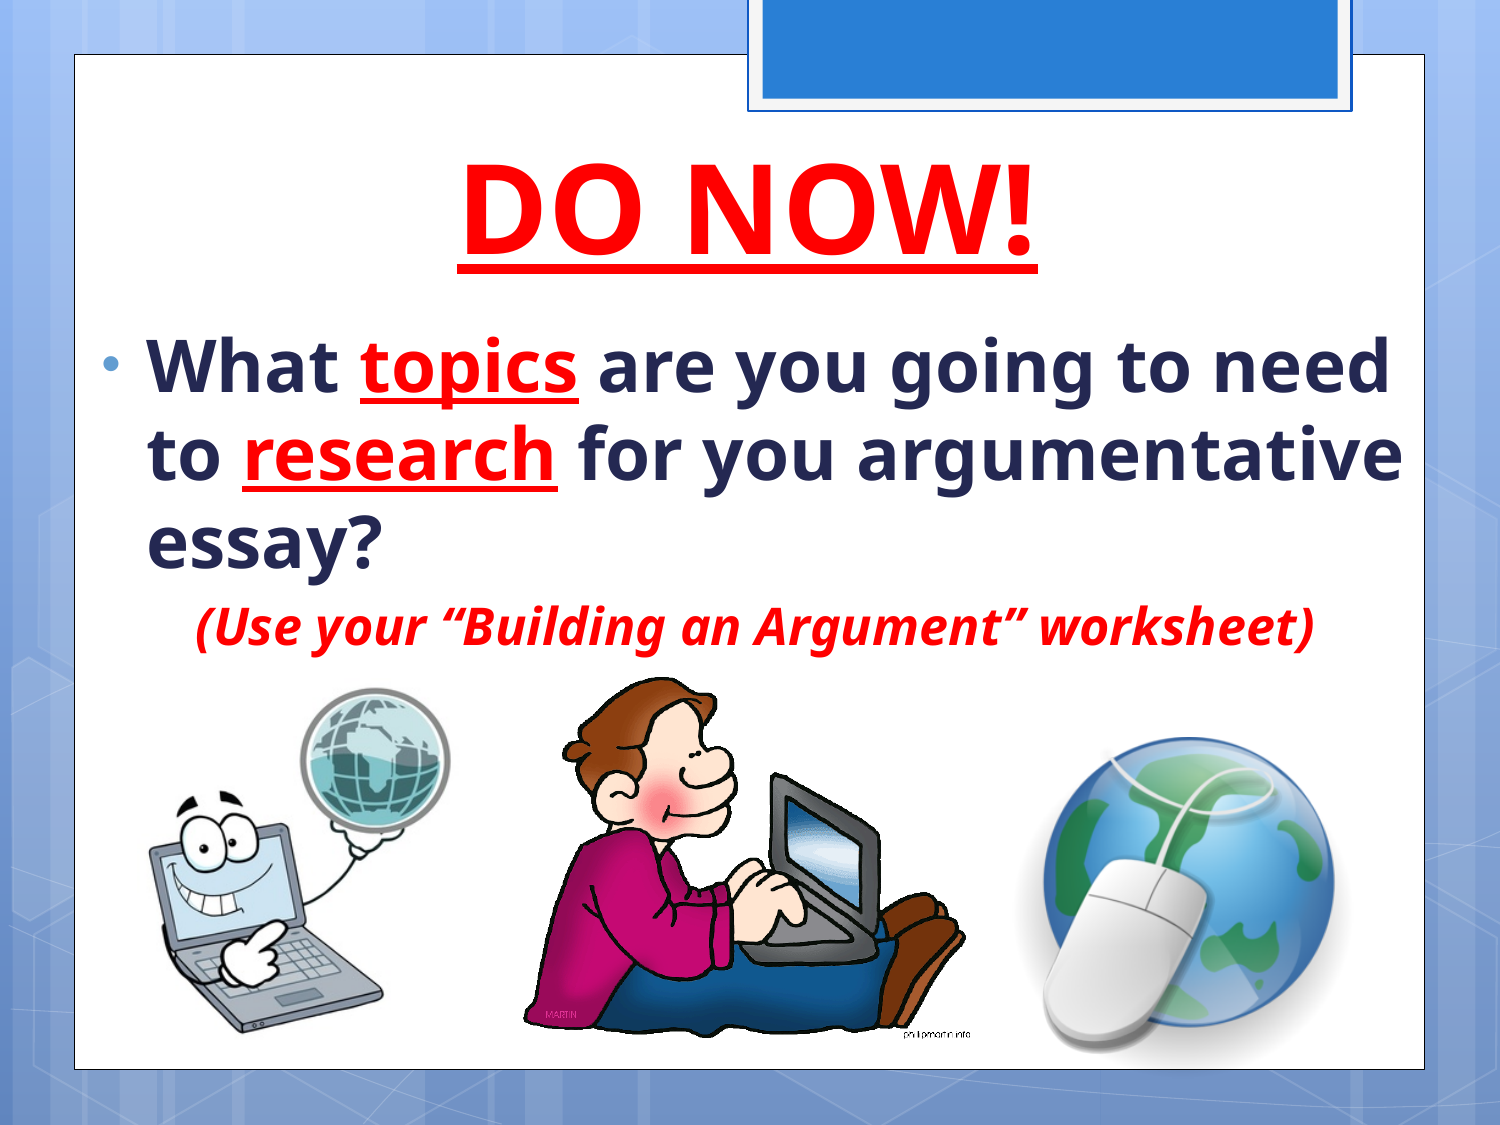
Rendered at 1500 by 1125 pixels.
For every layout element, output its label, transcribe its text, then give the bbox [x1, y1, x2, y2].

picture [1012, 737, 1355, 1080]
list What topics are you going to need to research for you argumentative essay? (Use your “Building an Argument” worksheet) [75, 312, 1425, 988]
picture [137, 678, 463, 1044]
title DO NOW! [171, 99, 1324, 288]
picture [512, 668, 976, 1044]
